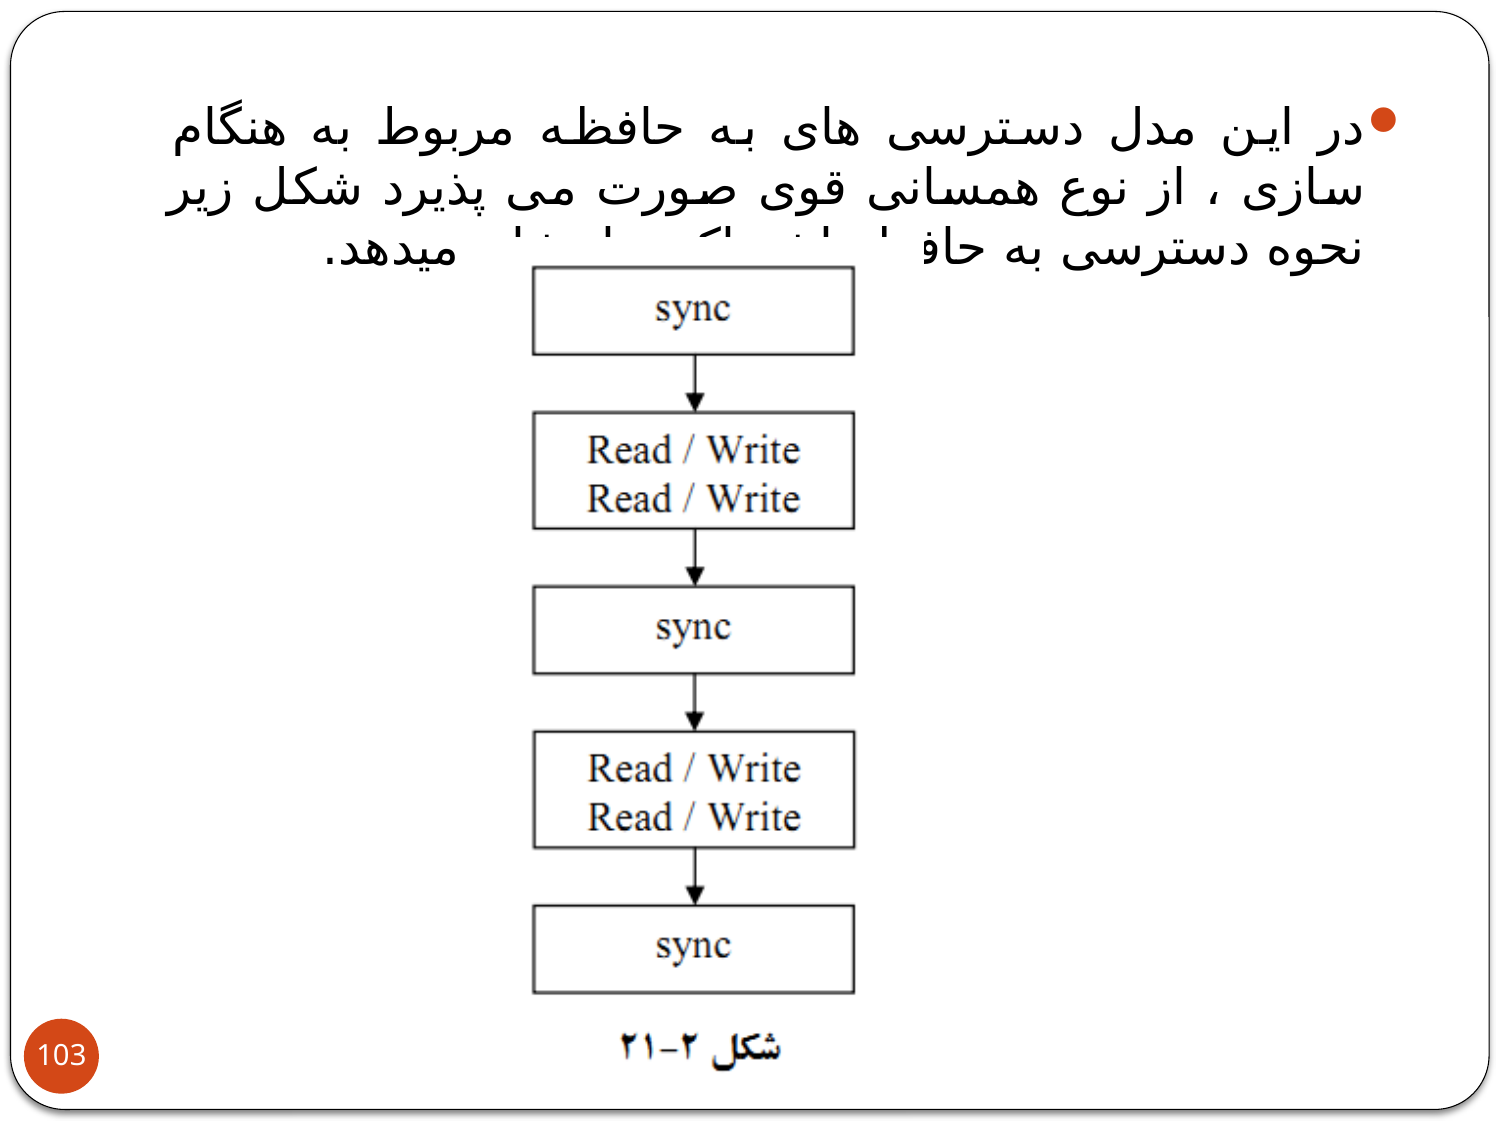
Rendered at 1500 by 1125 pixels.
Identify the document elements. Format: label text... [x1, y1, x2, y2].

picture [462, 237, 924, 1084]
list در این مدل دسترسی های به حافظه مربوط به هنگام سازی ، از نوع همسانی قوی صورت می پذیرد شکل زیر نحوه دسترسی به حافظه اشتراکی را نشان میدهد. [150, 87, 1425, 988]
slide_number 103 [23, 1018, 99, 1094]
